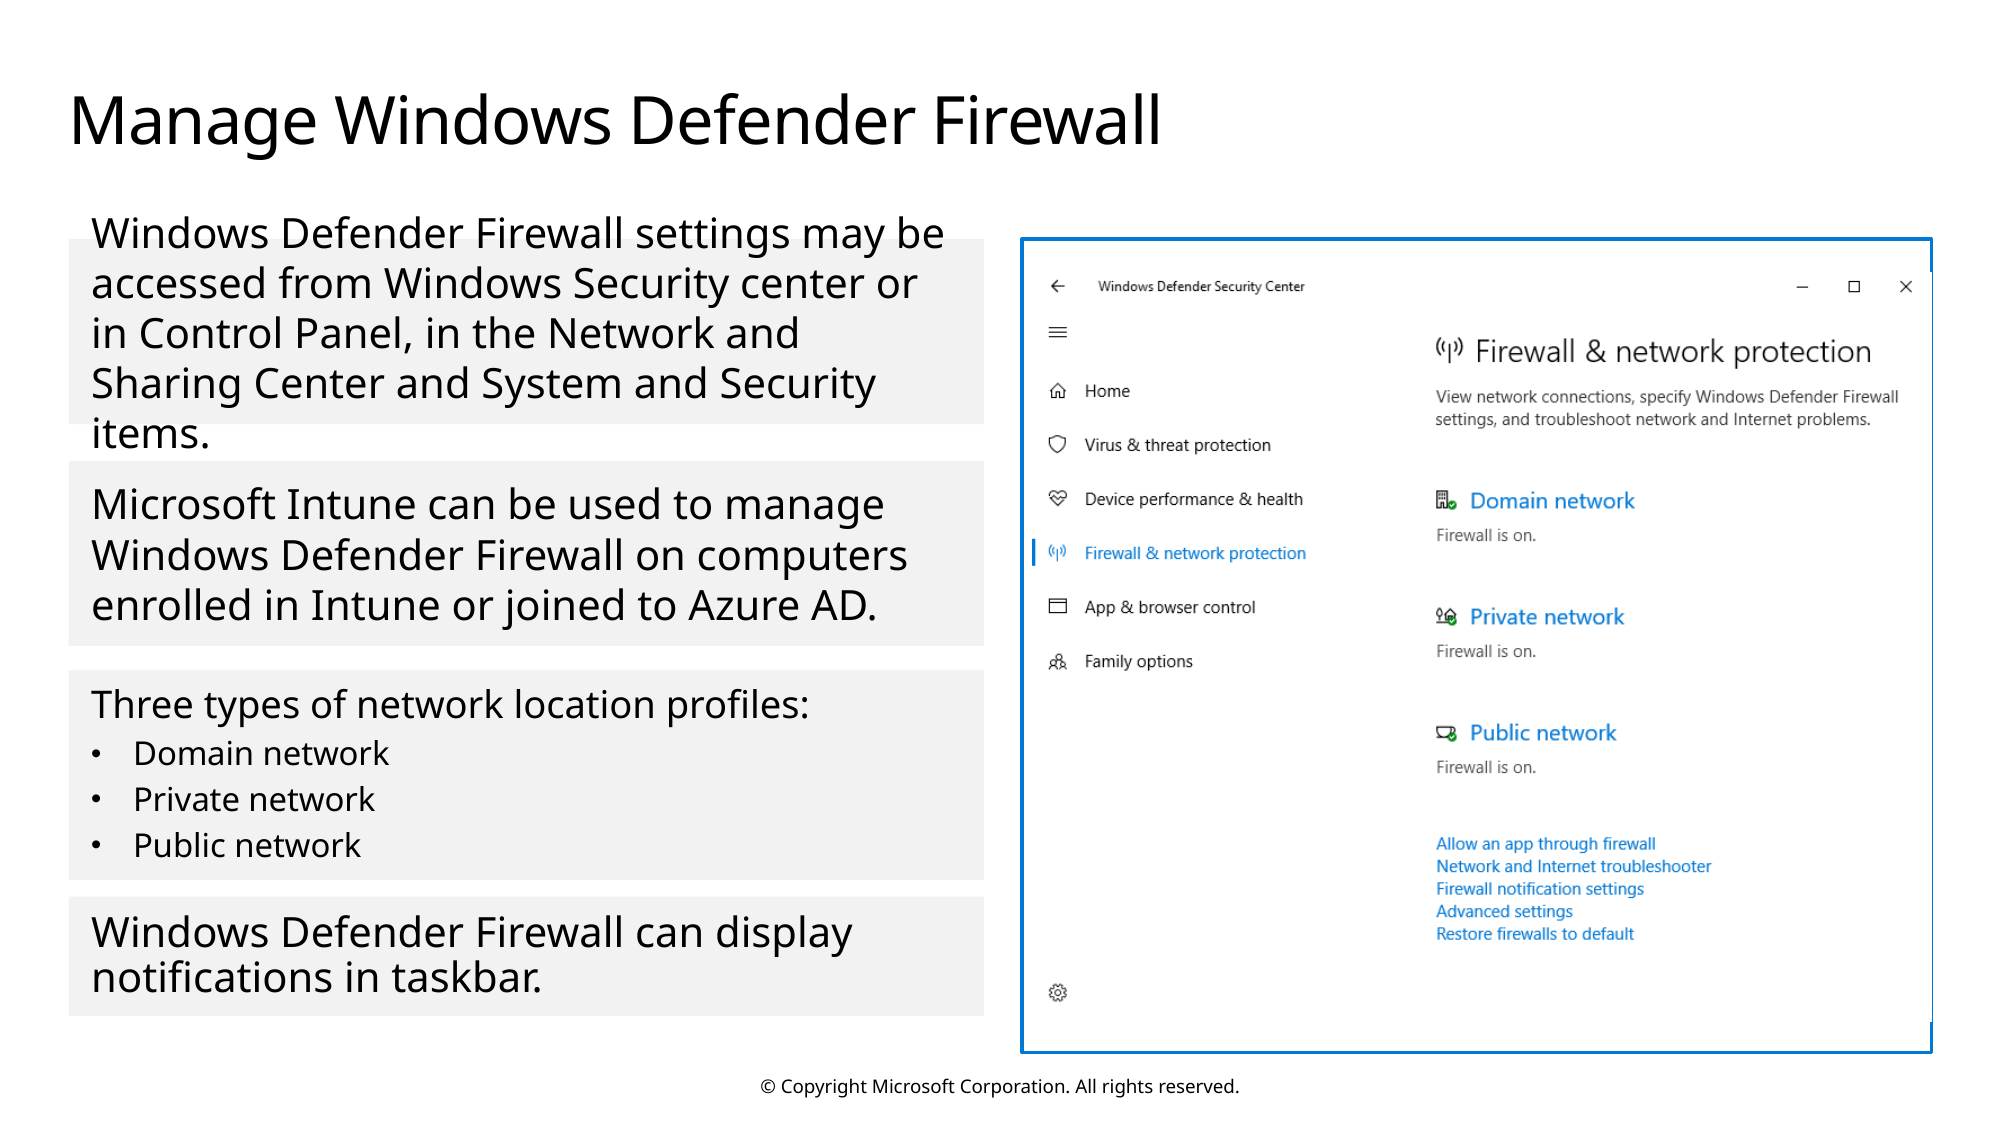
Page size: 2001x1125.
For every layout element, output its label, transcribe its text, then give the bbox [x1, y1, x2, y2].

list Windows Defender Firewall can display notifications in taskbar. [68, 896, 984, 1016]
title Manage Windows Defender Firewall [68, 72, 1932, 192]
list Windows Defender Firewall settings may be accessed from Windows Security center or in Control Panel, in the Network and Sharing Center and System and Security items. [68, 238, 984, 425]
picture [1032, 271, 1932, 1022]
list Three types of network location profiles: Domain network Private network Public network [68, 670, 984, 880]
list Microsoft Intune can be used to manage Windows Defender Firewall on computers enrolled in Intune or joined to Azure AD. [68, 460, 984, 646]
